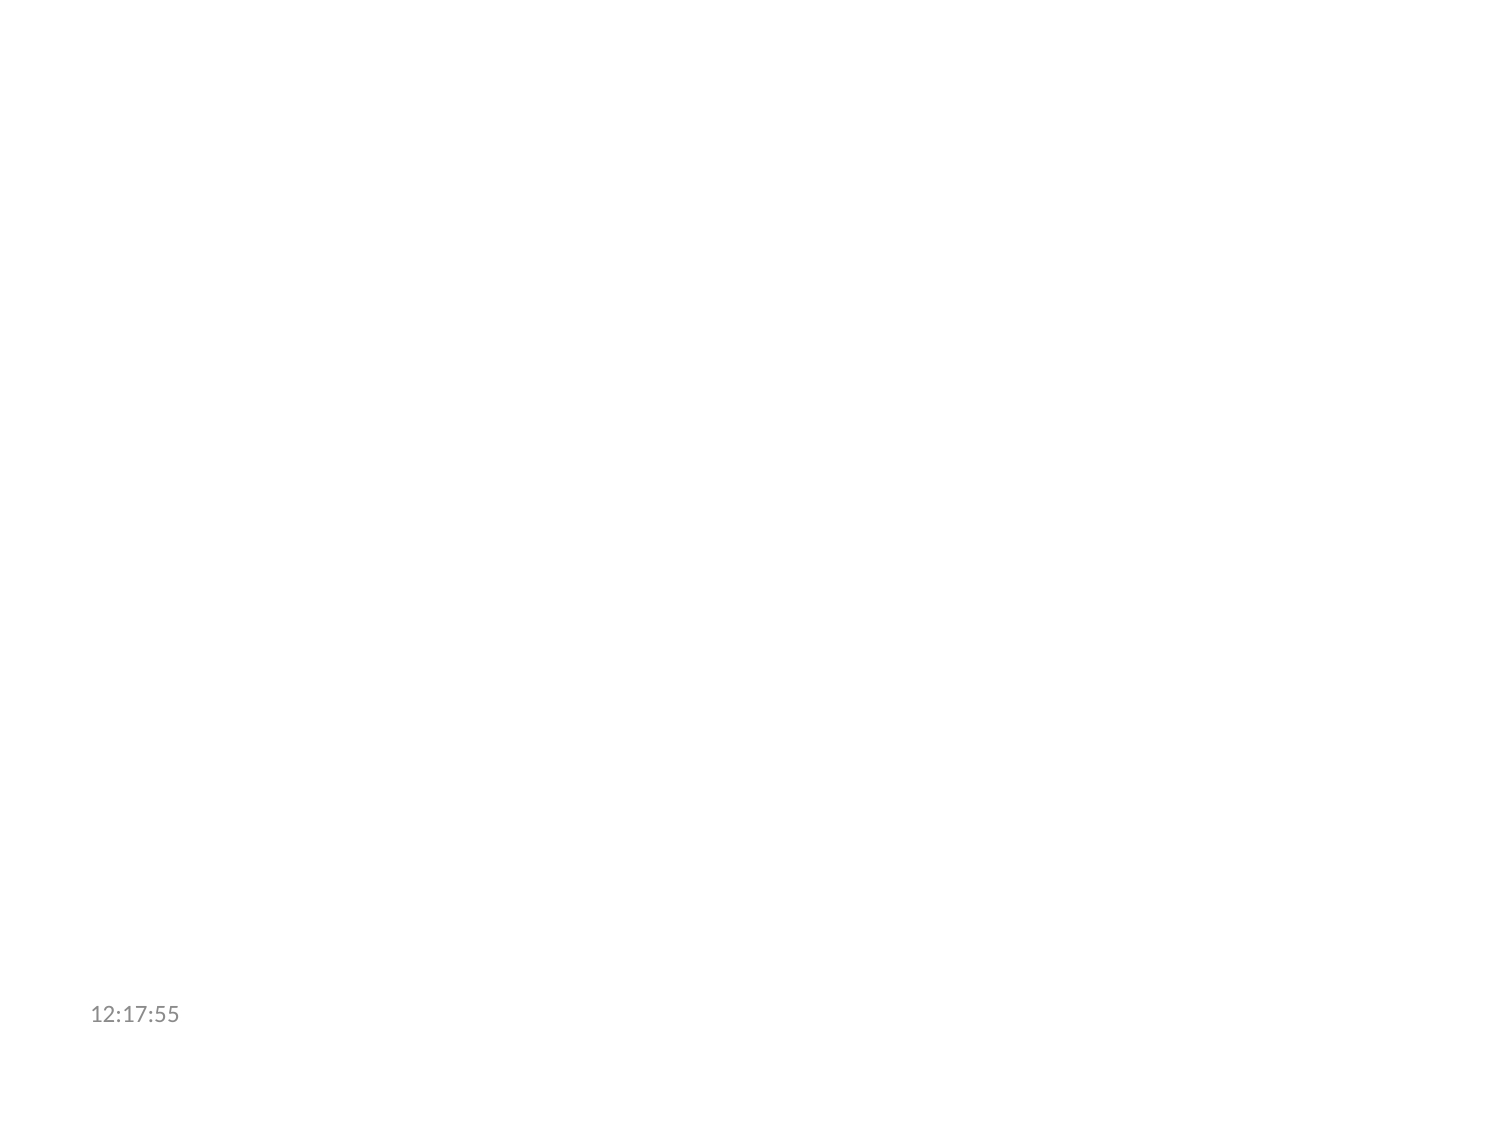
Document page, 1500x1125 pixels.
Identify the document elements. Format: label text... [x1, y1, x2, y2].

text_box 15:35:09 [75, 982, 425, 1043]
